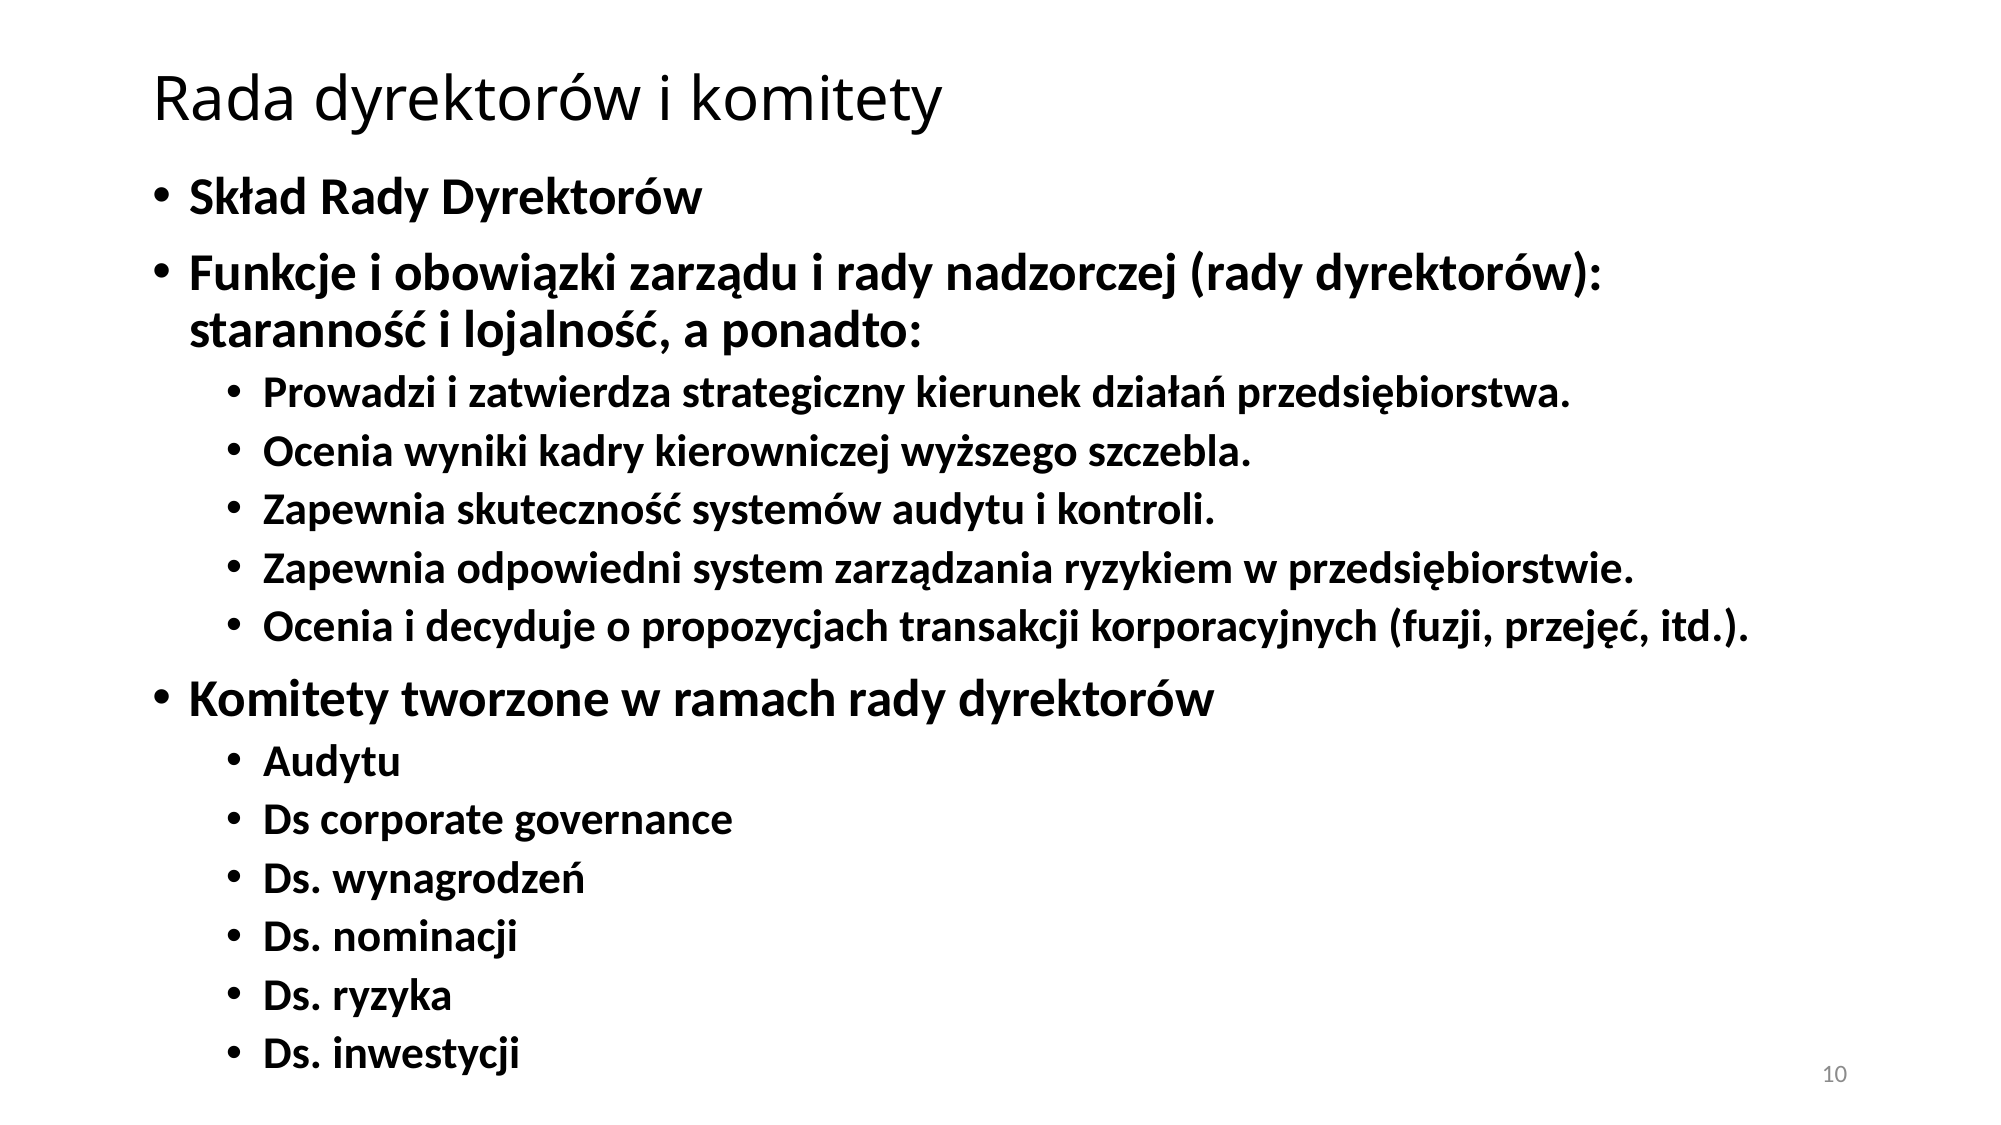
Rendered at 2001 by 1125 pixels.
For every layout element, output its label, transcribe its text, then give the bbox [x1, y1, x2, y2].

slide_number 10 [1412, 1042, 1863, 1103]
list Skład Rady Dyrektorów Funkcje i obowiązki zarządu i rady nadzorczej (rady dyrektorów): staranność i lojalność, a ponadto: Prowadzi i zatwierdza strategiczny kierunek działań przedsiębiorstwa. Ocenia wyniki kadry kierowniczej wyższego szczebla. Zapewnia skuteczność systemów audytu i kontroli. Zapewnia odpowiedni system zarządzania ryzykiem w przedsiębiorstwie. Ocenia i decyduje o propozycjach transakcji korporacyjnych (fuzji, przejęć, itd.). Komitety tworzone w ramach rady dyrektorów Audytu Ds corporate governance Ds. wynagrodzeń Ds. nominacji Ds. ryzyka Ds. inwestycji [137, 160, 1863, 1088]
title Rada dyrektorów i komitety [137, 59, 1863, 143]
